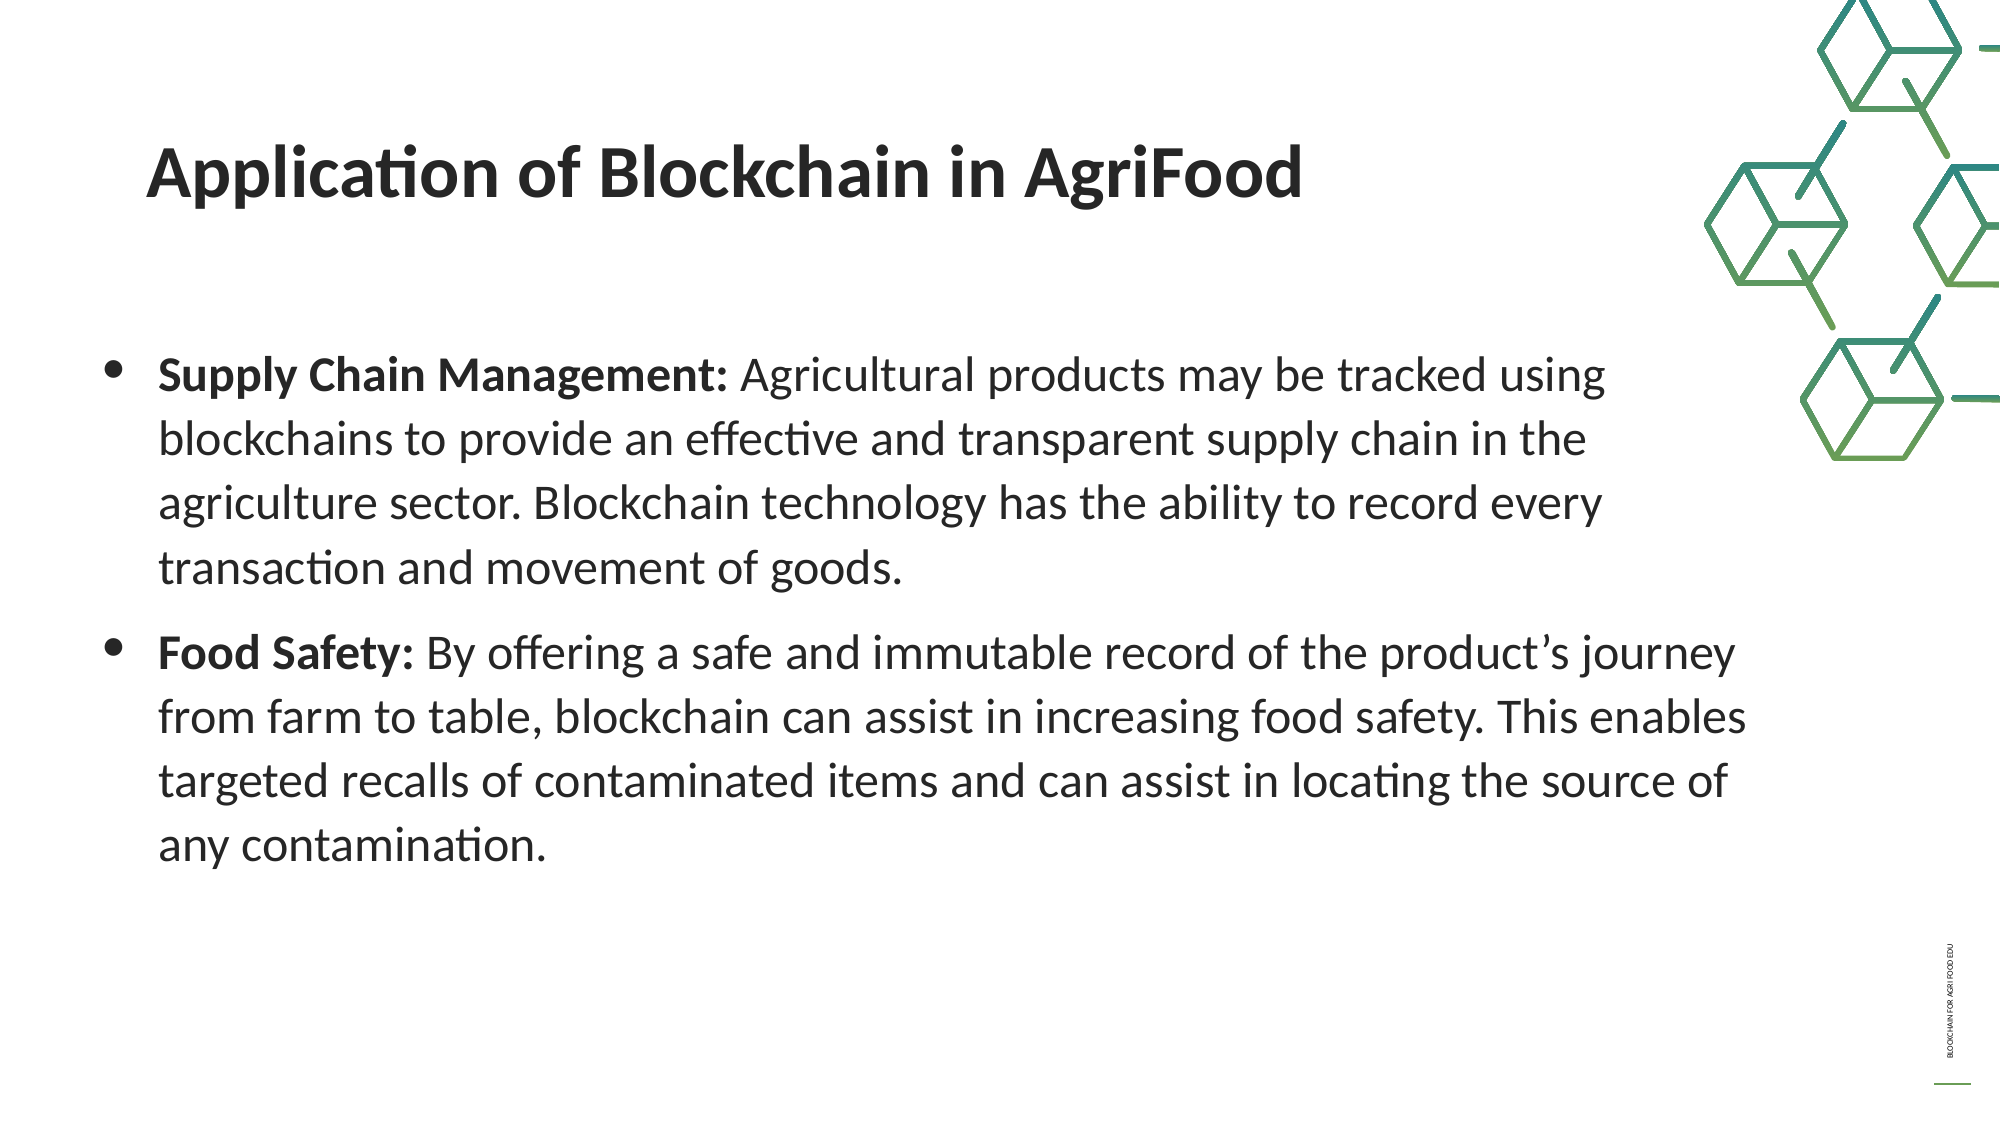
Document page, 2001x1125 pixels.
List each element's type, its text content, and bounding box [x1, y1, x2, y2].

list Supply Chain Management: Agricultural products may be tracked using blockchains to provide an effective and transparent supply chain in the agriculture sector. Blockchain technology has the ability to record every transaction and movement of goods. Food Safety: By offering a safe and immutable record of the product’s journey from farm to table, blockchain can assist in increasing food safety. This enables targeted recalls of contaminated items and can assist in locating the source of any contamination. [86, 329, 1825, 1100]
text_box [1703, 0, 2000, 462]
list Application of Blockchain in AgriFood [130, 124, 1698, 337]
